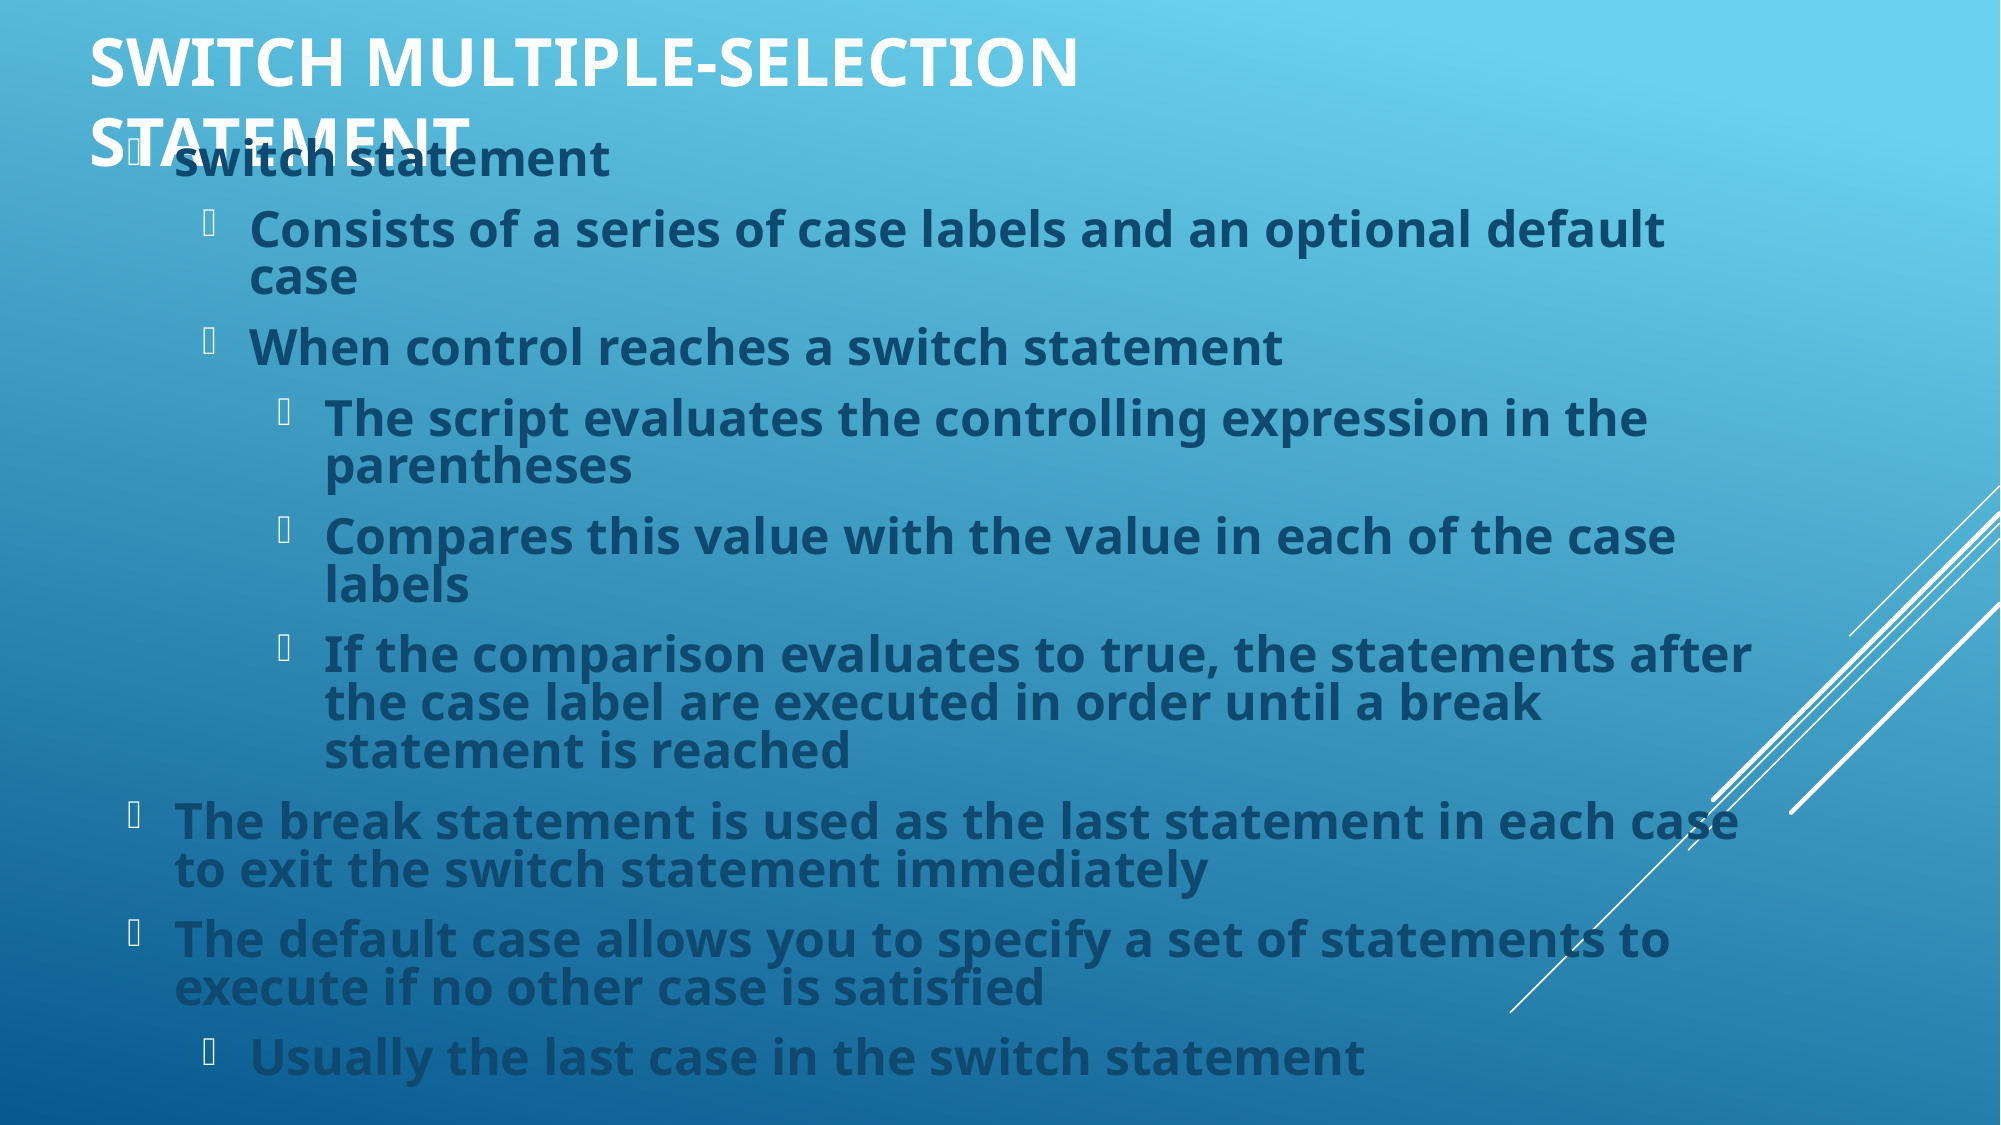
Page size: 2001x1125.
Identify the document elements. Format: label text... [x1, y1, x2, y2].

text_box switch Multiple-Selection Statement [74, 12, 1425, 131]
text_box switch statement Consists of a series of case labels and an optional default case When control reaches a switch statement The script evaluates the controlling expression in the parentheses Compares this value with the value in each of the case labels If the comparison evaluates to true, the statements after the case label are executed in order until a break statement is reached The break statement is used as the last statement in each case to exit the switch statement immediately The default case allows you to specify a set of statements to execute if no other case is satisfied Usually the last case in the switch statement [112, 130, 1777, 1107]
